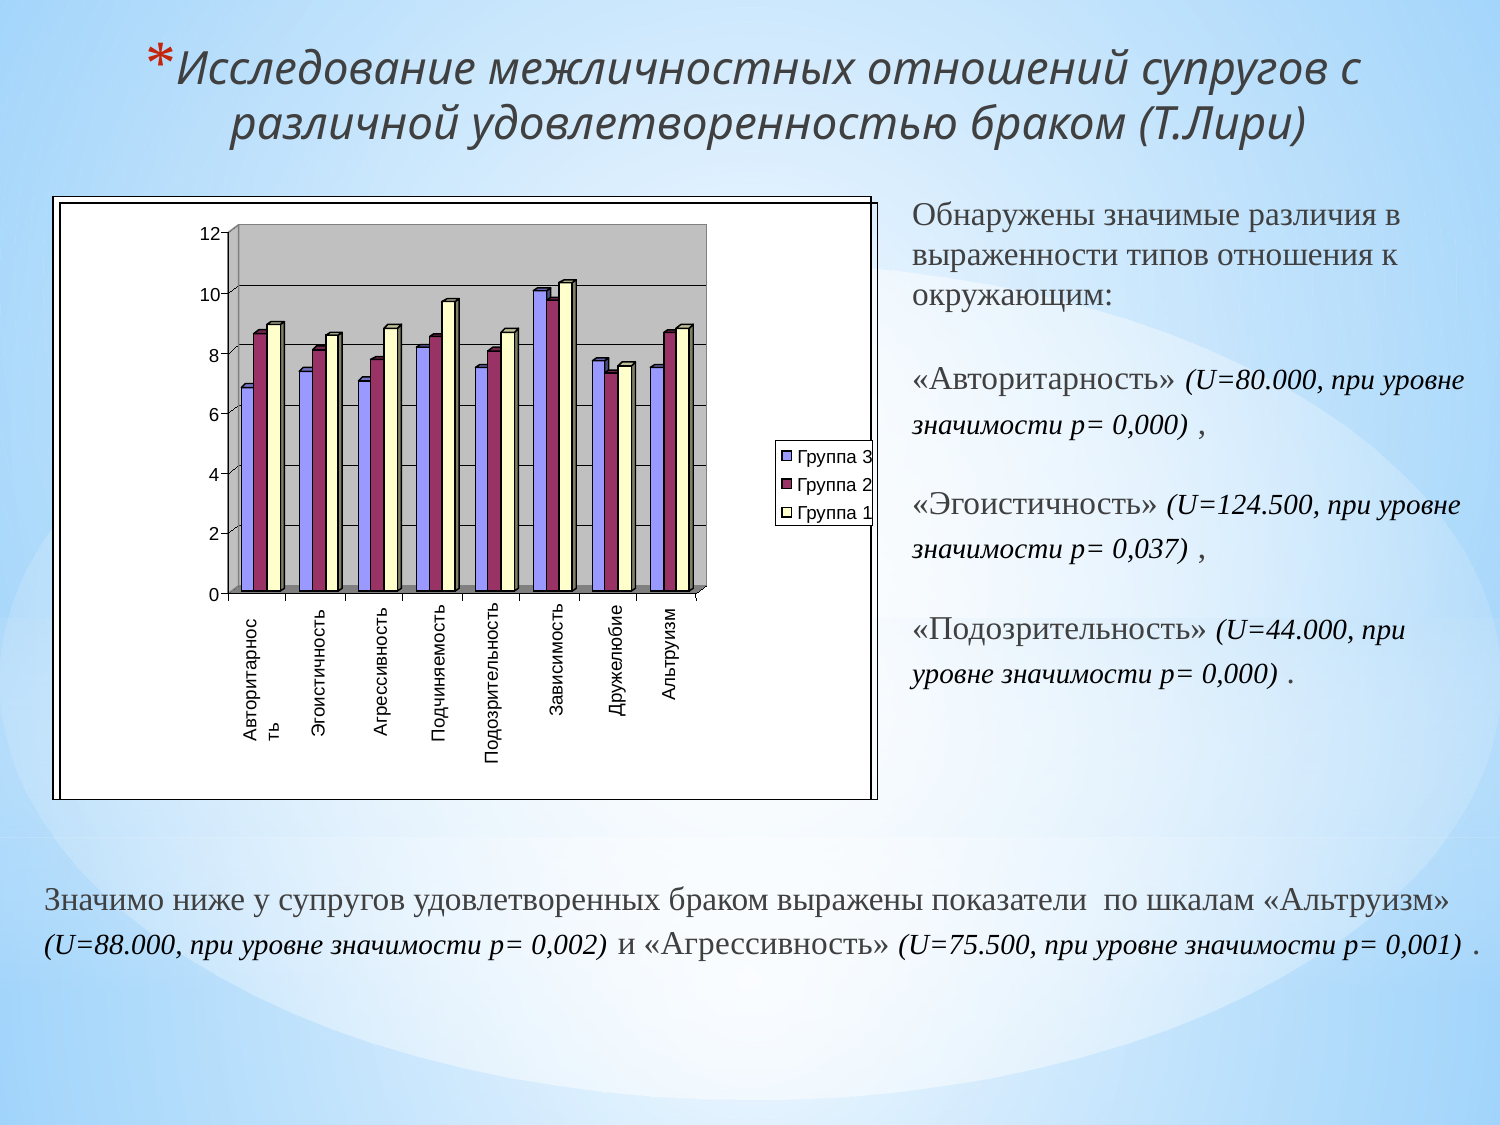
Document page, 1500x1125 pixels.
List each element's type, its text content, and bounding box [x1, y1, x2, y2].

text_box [52, 196, 886, 800]
list Исследование межличностных отношений супругов с различной удовлетворенностью браком (Т.Лири) [52, 30, 1448, 197]
text_box Обнаружены значимые различия в выраженности типов отношения к окружающим: «Авторитарность» (U=80.000, при уровне значимости p= 0,000) , «Эгоистичность» (U=124.500, при уровне значимости p= 0,037) , «Подозрительность» (U=44.000, при уровне значимости p= 0,000) . [897, 184, 1500, 699]
text_box Значимо ниже у супругов удовлетворенных браком выражены показатели по шкалам «Альтруизм» (U=88.000, при уровне значимости p= 0,002) и «Агрессивность» (U=75.500, при уровне значимости p= 0,001) . [29, 869, 1500, 970]
